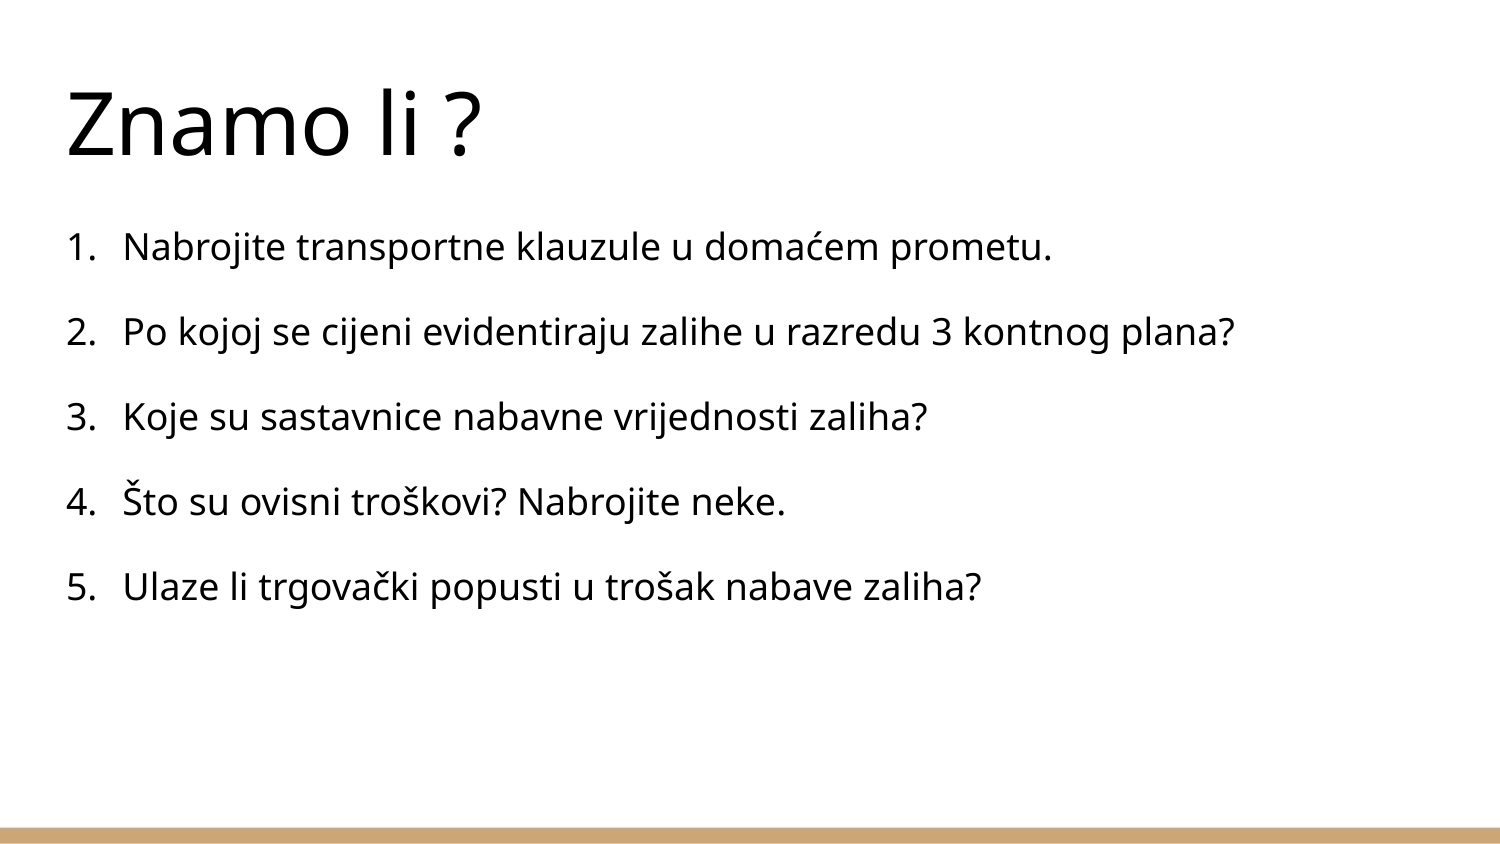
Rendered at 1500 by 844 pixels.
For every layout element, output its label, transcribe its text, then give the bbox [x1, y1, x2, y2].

list Nabrojite transportne klauzule u domaćem prometu. Po kojoj se cijeni evidentiraju zalihe u razredu 3 kontnog plana? Koje su sastavnice nabavne vrijednosti zaliha? Što su ovisni troškovi? Nabrojite neke. Ulaze li trgovački popusti u trošak nabave zaliha? [51, 200, 1449, 752]
title Znamo li ? [51, 51, 1449, 189]
